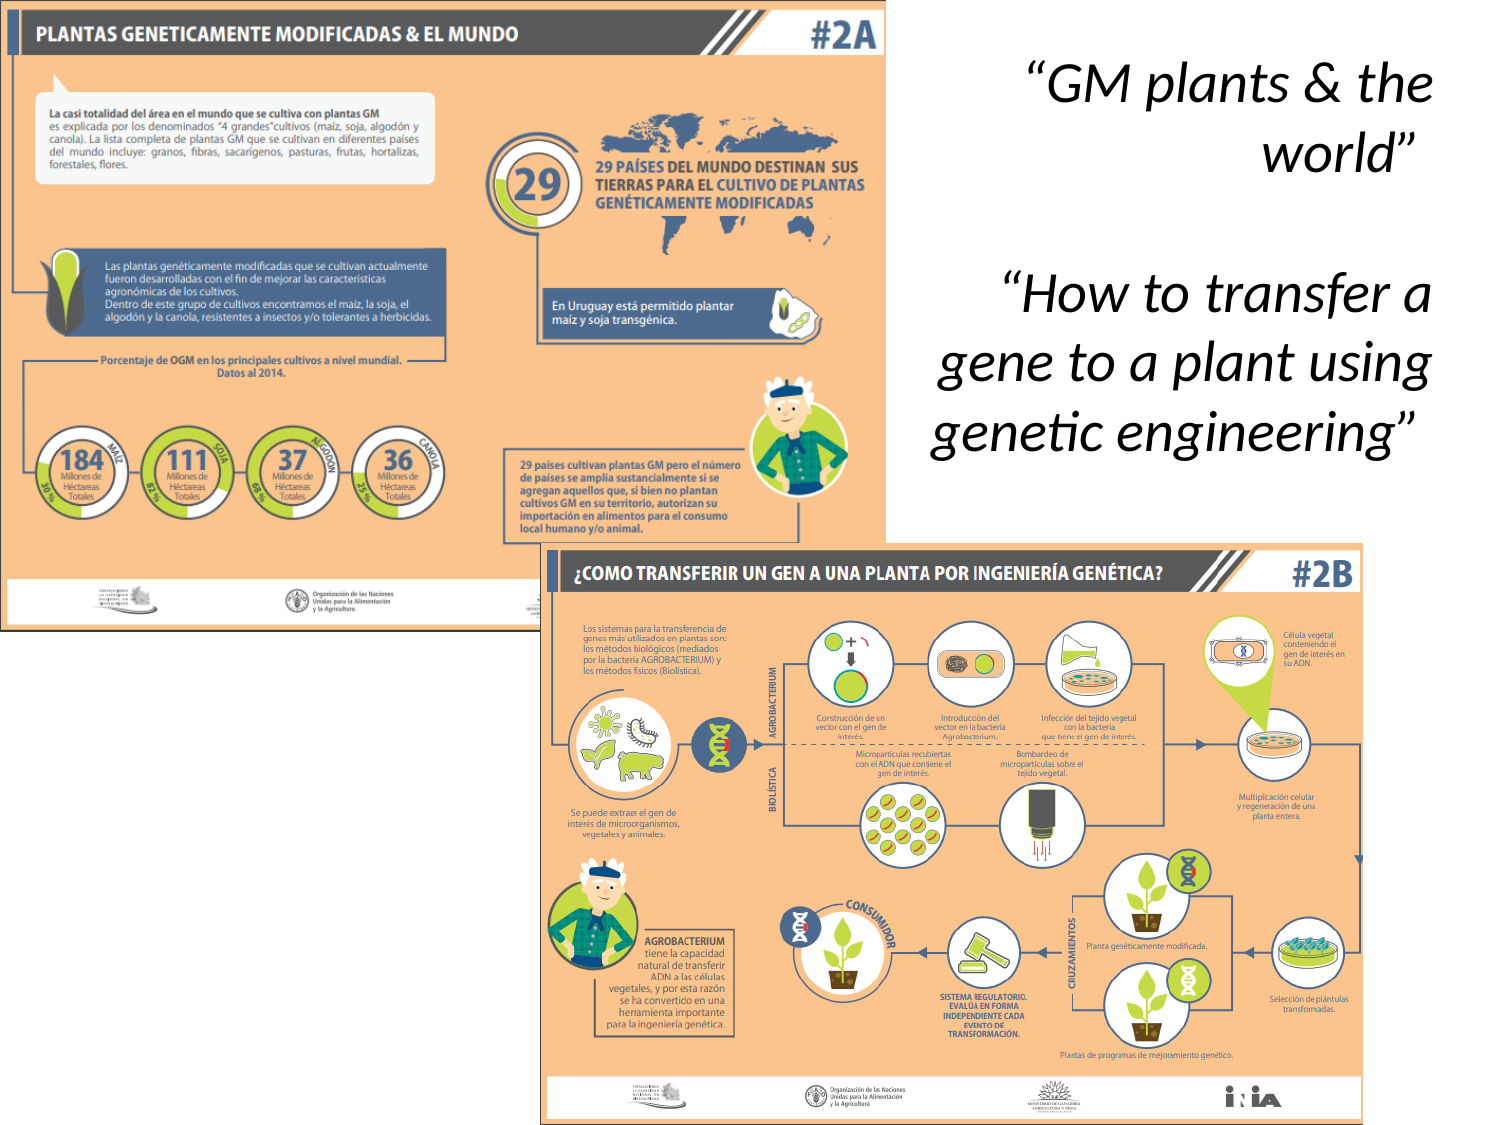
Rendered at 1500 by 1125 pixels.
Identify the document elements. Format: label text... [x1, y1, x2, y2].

picture [0, 0, 1363, 1125]
text_box “GM plants & the world” “How to transfer a gene to a plant using genetic engineering” [904, 36, 1449, 471]
